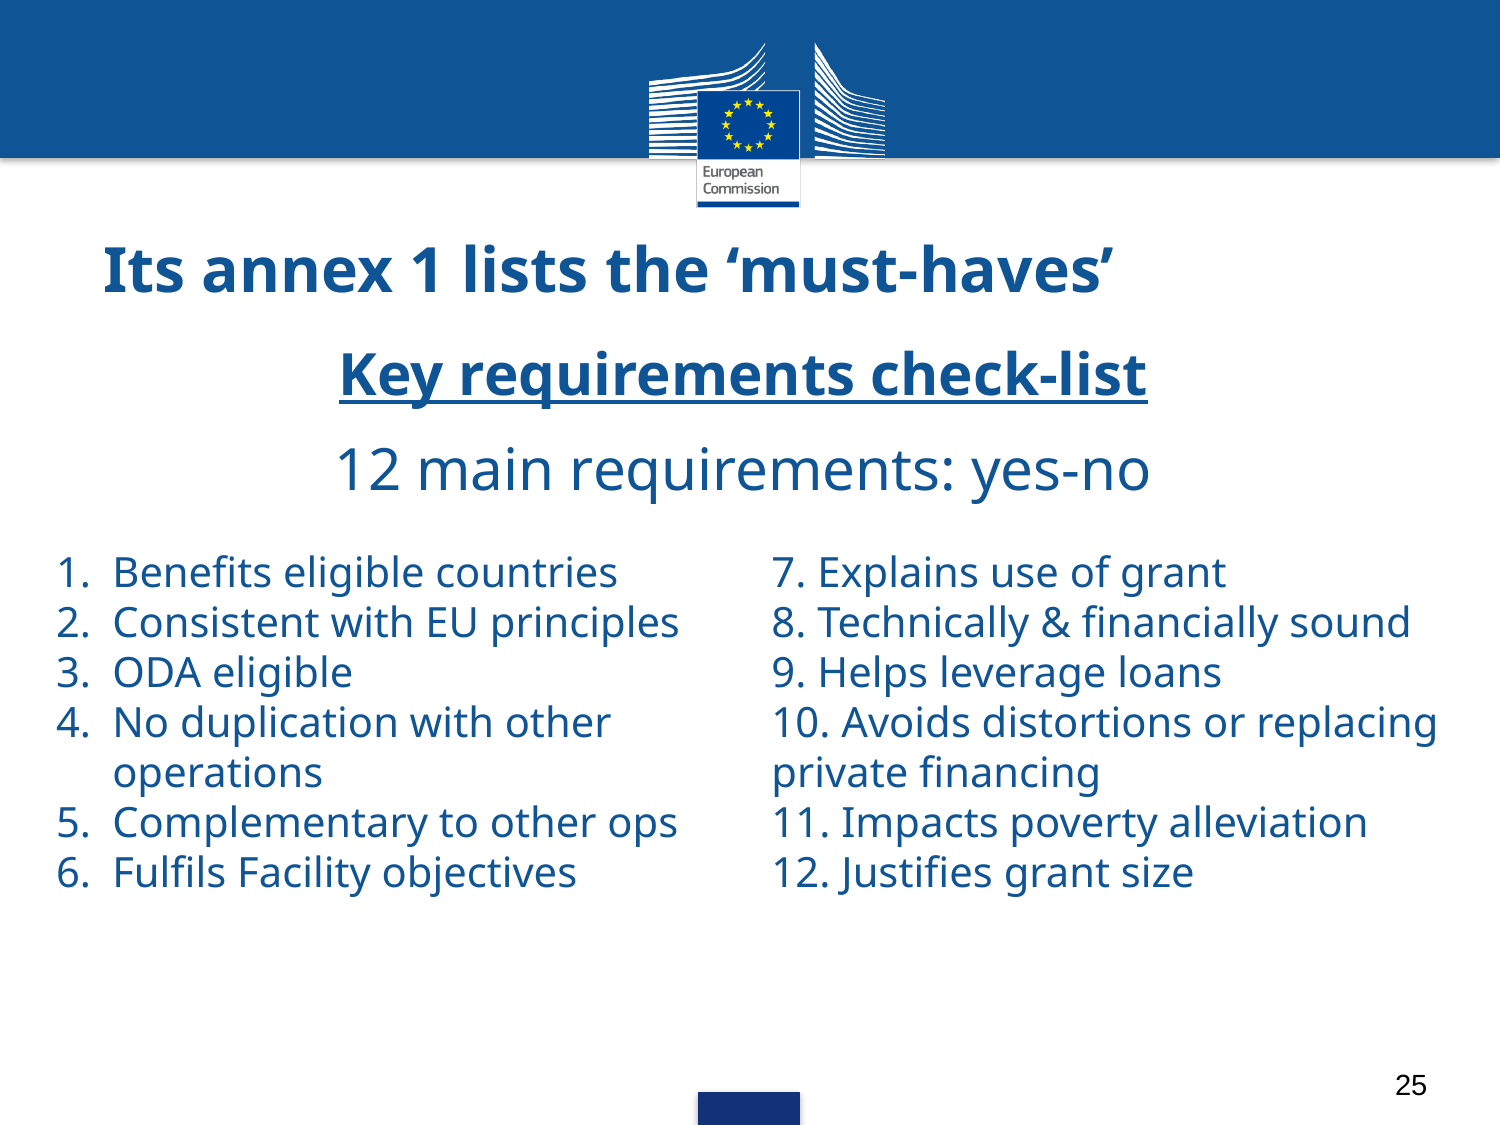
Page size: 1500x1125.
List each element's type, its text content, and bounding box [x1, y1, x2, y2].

text_box Key requirements check-list 12 main requirements: yes-no [75, 338, 1412, 1000]
picture [649, 42, 885, 190]
text_box 7. Explains use of grant 8. Technically & financially sound 9. Helps leverage loans 10. Avoids distortions or replacing private financing 11. Impacts poverty alleviation 12. Justifies grant size [756, 538, 1500, 954]
slide_number 25 [1316, 1058, 1443, 1102]
text_box Benefits eligible countries Consistent with EU principles ODA eligible No duplication with other operations Complementary to other ops Fulfils Facility objectives [41, 538, 744, 954]
title Its annex 1 lists the ‘must-haves’ [29, 190, 1483, 345]
